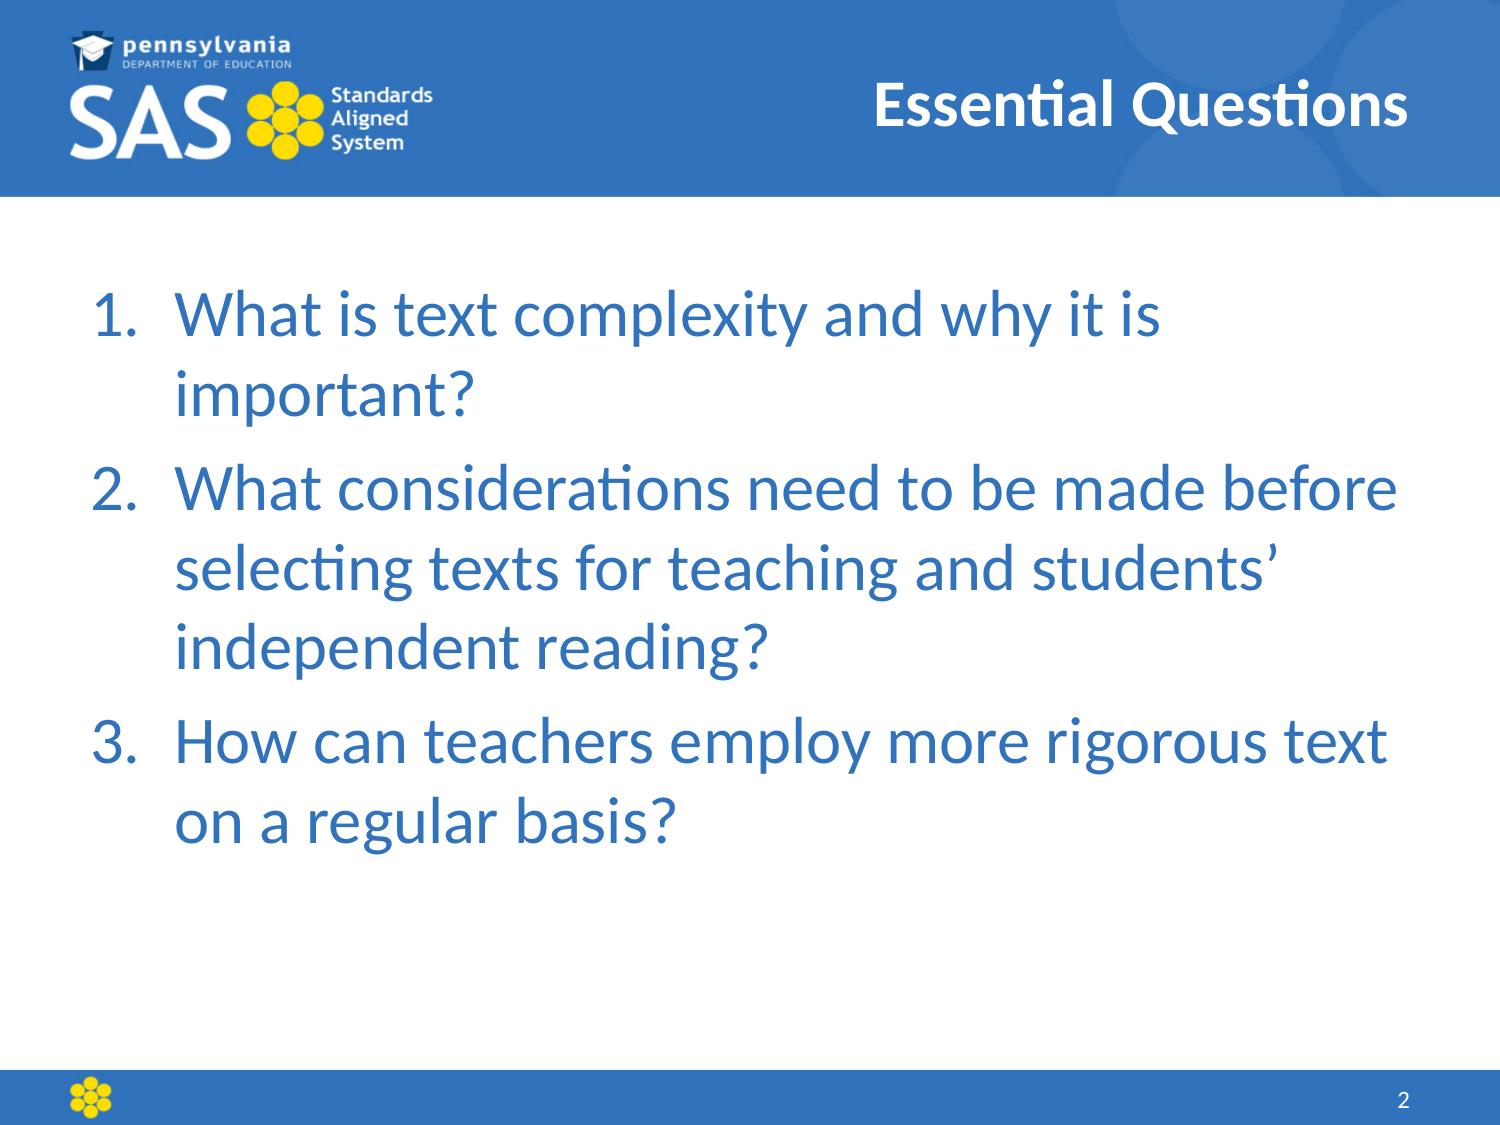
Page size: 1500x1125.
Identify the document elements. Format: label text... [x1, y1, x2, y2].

title Essential Questions [748, 0, 1426, 201]
list What is text complexity and why it is important? What considerations need to be made before selecting texts for teaching and students’ independent reading? How can teachers employ more rigorous text on a regular basis? [74, 262, 1426, 1006]
slide_number 2 [1247, 1072, 1425, 1125]
picture [0, 0, 1500, 1125]
